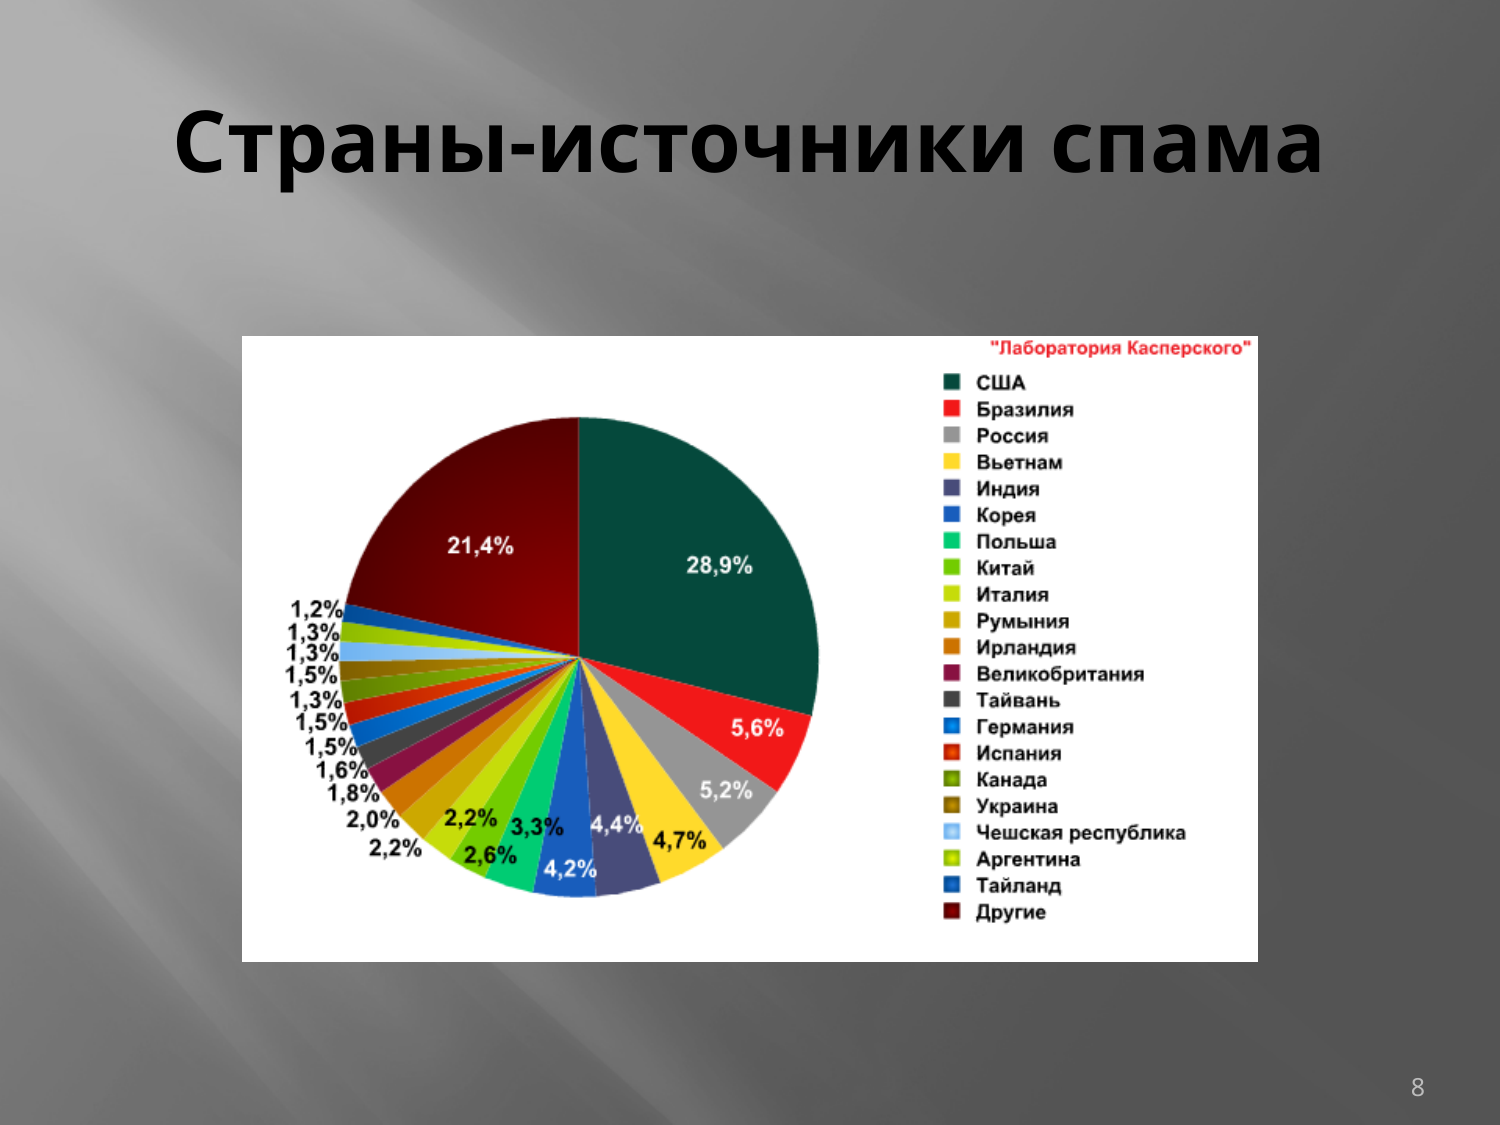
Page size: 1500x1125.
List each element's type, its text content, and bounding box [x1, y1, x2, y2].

slide_number 8 [1299, 1052, 1425, 1113]
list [241, 335, 1258, 962]
title Страны-источники спама [75, 45, 1425, 233]
